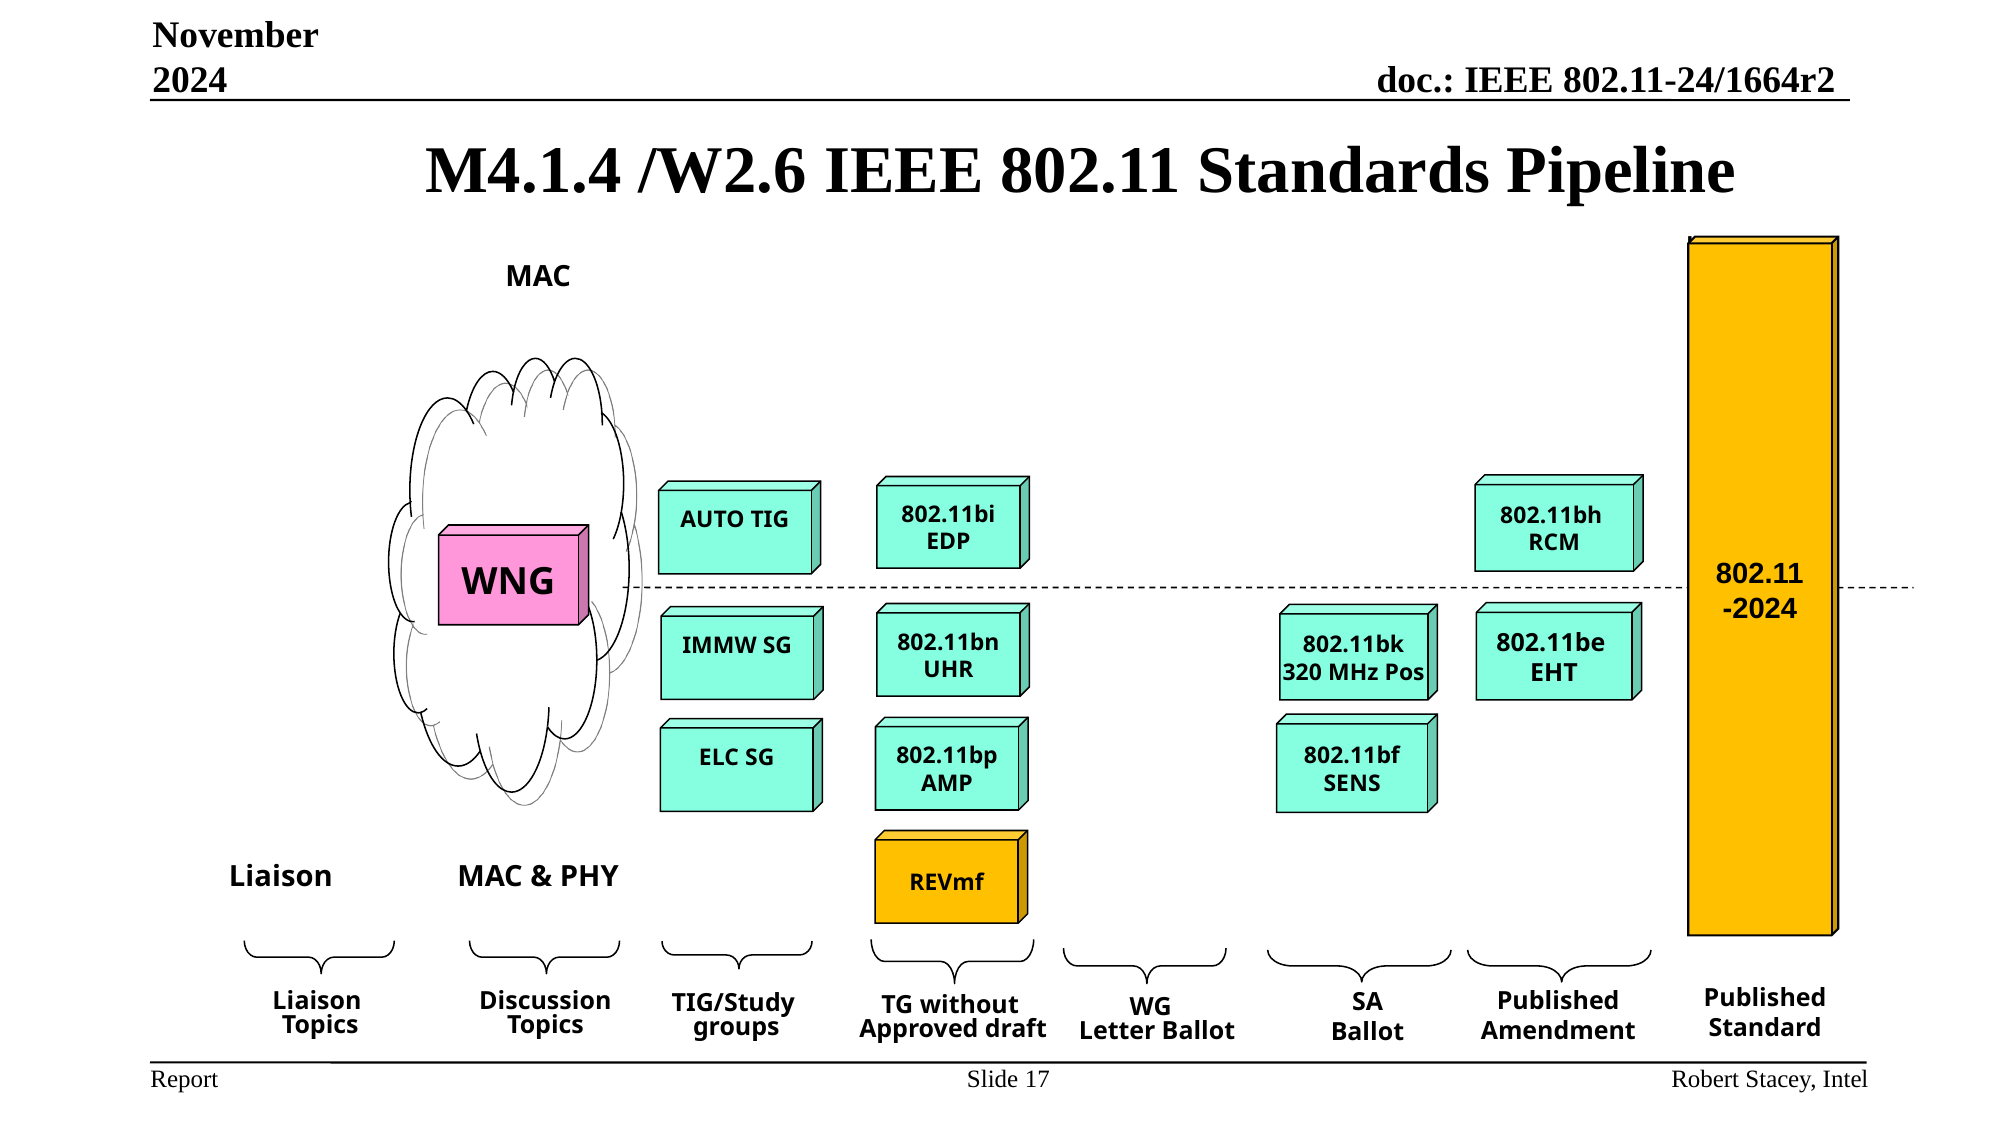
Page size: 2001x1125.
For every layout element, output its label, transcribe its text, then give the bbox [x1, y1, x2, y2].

text_box MAC [490, 250, 587, 300]
text_box [871, 939, 1034, 984]
text_box 802.11bn UHR [876, 603, 1030, 697]
text_box REVmf [875, 830, 1028, 924]
text_box [388, 358, 630, 793]
text_box 802.11be EHT [1476, 602, 1642, 700]
slide_number Slide 28 [1476, 602, 1641, 612]
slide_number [152, 54, 347, 101]
text_box TIG/Study groups [634, 984, 839, 1048]
text_box SA Ballot [1316, 978, 1420, 1054]
text_box 802.11bi EDP [876, 476, 1030, 569]
text_box Discussion Topics [452, 983, 639, 1046]
text_box [1063, 948, 1227, 984]
text_box [1267, 949, 1452, 982]
text_box [469, 940, 620, 974]
text_box TG without Approved draft [844, 987, 1062, 1051]
text_box MAC & PHY [442, 850, 634, 900]
text_box Published Amendment [1465, 977, 1651, 1052]
text_box WG Letter Ballot [1063, 988, 1251, 1052]
text_box Liaison [214, 850, 348, 900]
text_box [244, 940, 395, 974]
title Motion and other templates [1688, 237, 1837, 243]
text_box IMMW SG [661, 606, 824, 700]
text_box 802.11bh RCM [1475, 474, 1644, 572]
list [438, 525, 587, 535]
text_box Published Standard [1688, 974, 1842, 1049]
title M4.1.4 /W2.6 IEEE 802.11 Standards Pipeline [362, 112, 1800, 219]
slide_number Slide 17 [964, 1061, 1053, 1093]
text_box 802.11bp AMP [875, 717, 1029, 811]
text_box 802.11bf SENS [1276, 714, 1438, 813]
text_box [1467, 949, 1652, 982]
text_box 802.11bk 320 MHz Pos [1279, 604, 1438, 700]
text_box ELC SG [660, 718, 823, 812]
text_box AUTO TIG [658, 481, 821, 574]
text_box 802.11 -2024 [1688, 236, 1839, 936]
text_box WNG [438, 525, 589, 625]
text_box Liaison Topics [227, 983, 414, 1046]
footer Robert Stacey, Intel [1512, 1061, 1869, 1093]
text_box [662, 941, 813, 969]
